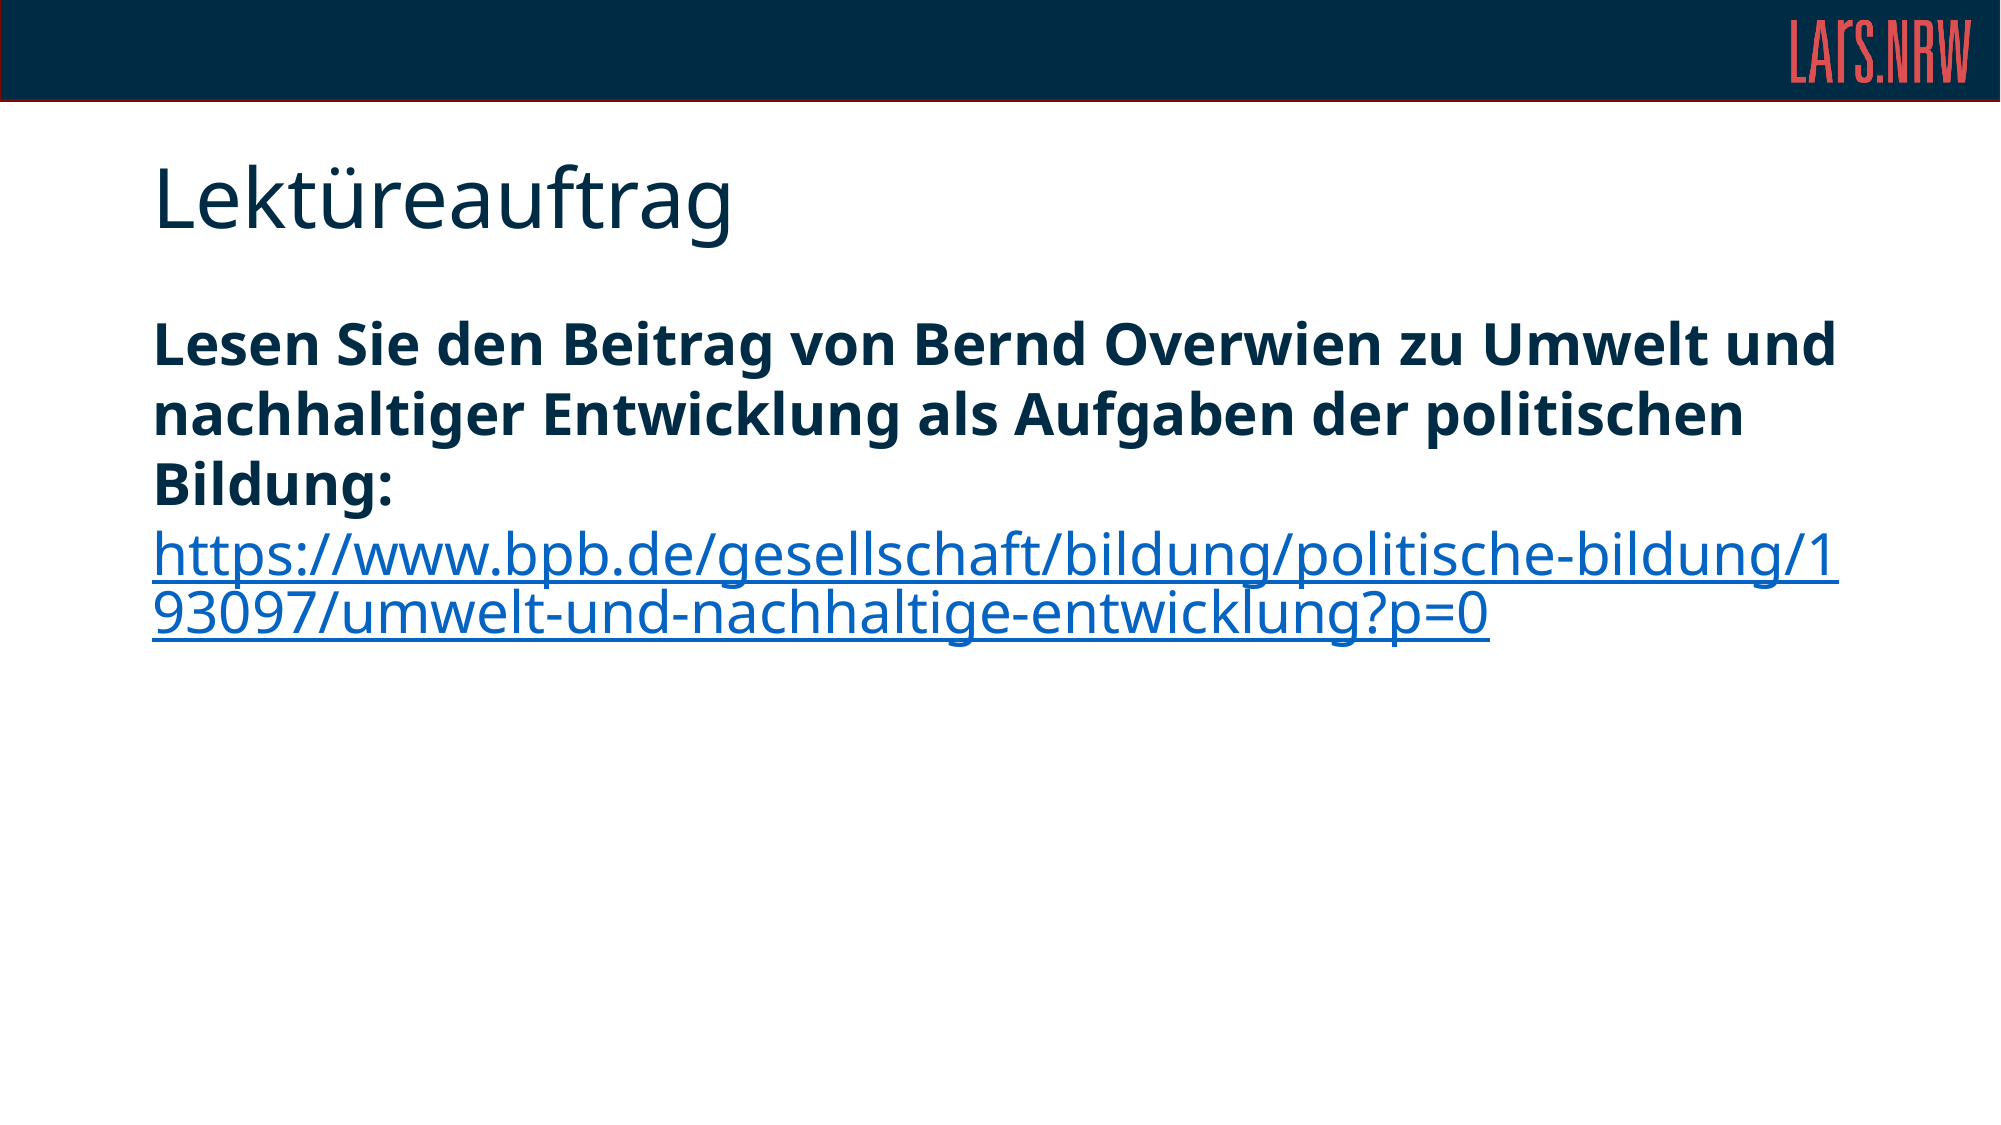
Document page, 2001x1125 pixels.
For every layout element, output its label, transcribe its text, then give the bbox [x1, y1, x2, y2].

title Lektüreauftrag [137, 126, 1863, 278]
picture [1773, 6, 1977, 99]
list Lesen Sie den Beitrag von Bernd Overwien zu Umwelt und nachhaltiger Entwicklung als Aufgaben der politischen Bildung: https://www.bpb.de/gesellschaft/bildung/politische-bildung/193097/umwelt-und-nachhaltige-entwicklung?p=0 [137, 299, 1863, 1014]
